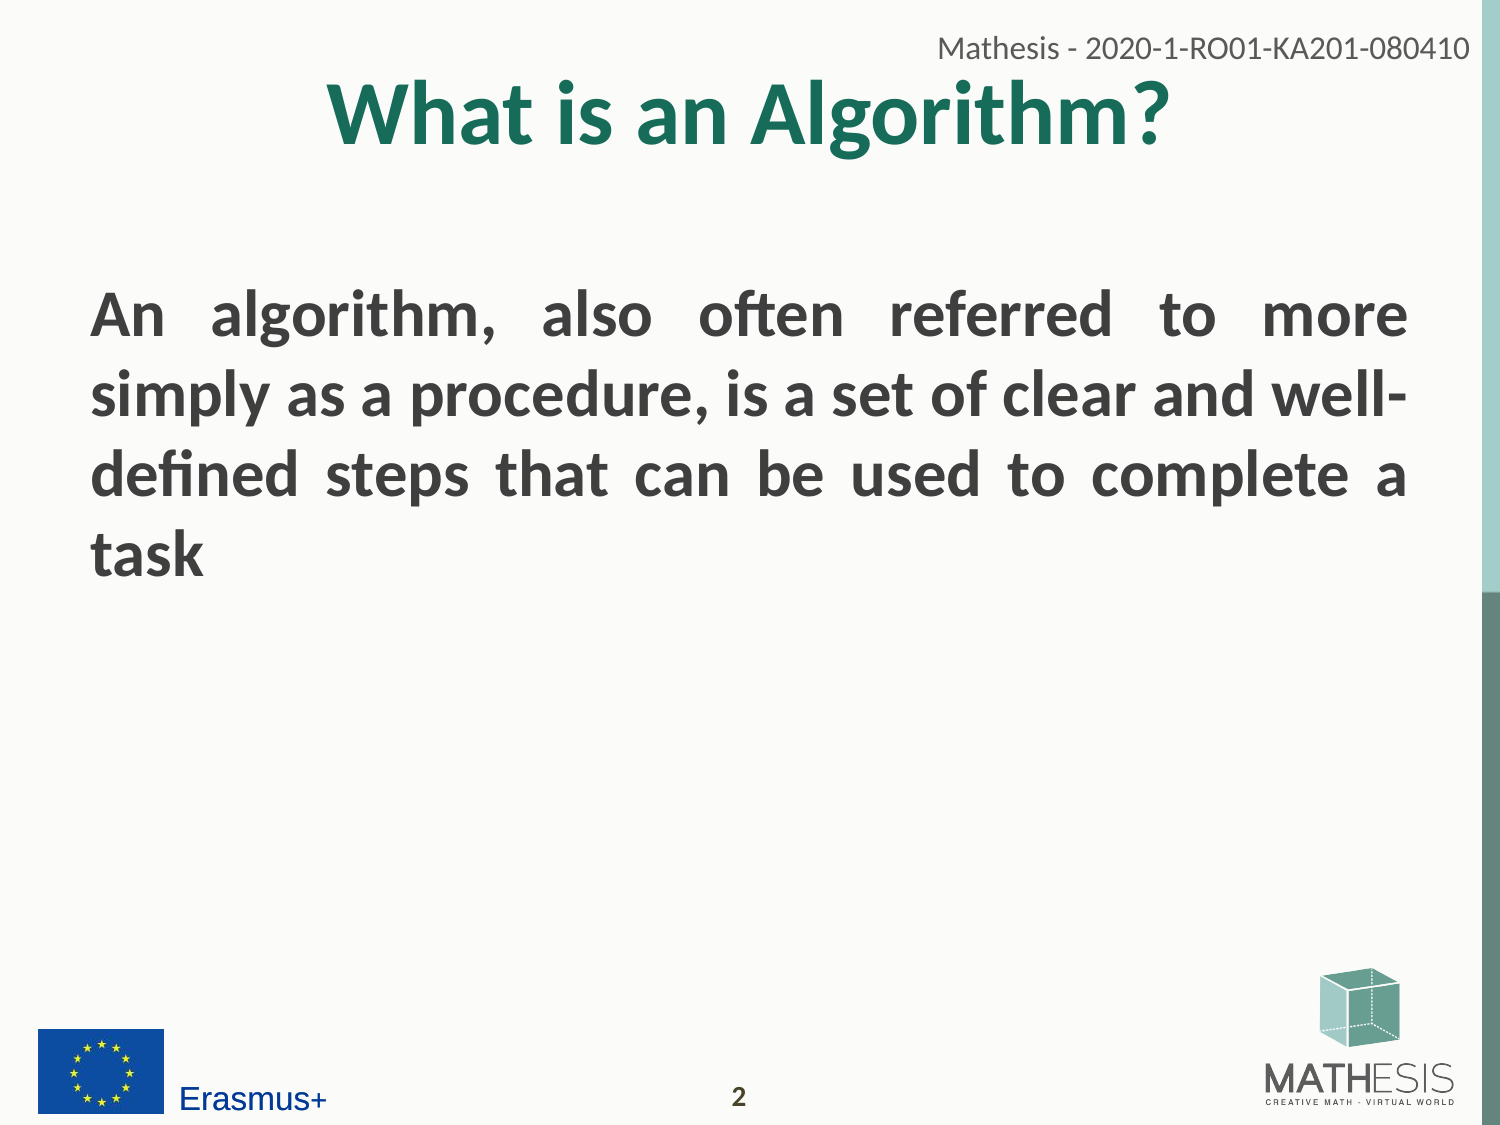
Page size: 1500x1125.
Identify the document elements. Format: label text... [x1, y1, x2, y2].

picture [38, 1029, 164, 1114]
title What is an Algorithm? [75, 45, 1425, 233]
list An algorithm, also often referred to more simply as a procedure, is a set of clear and well-defined steps that can be used to complete a task [75, 262, 1425, 1005]
